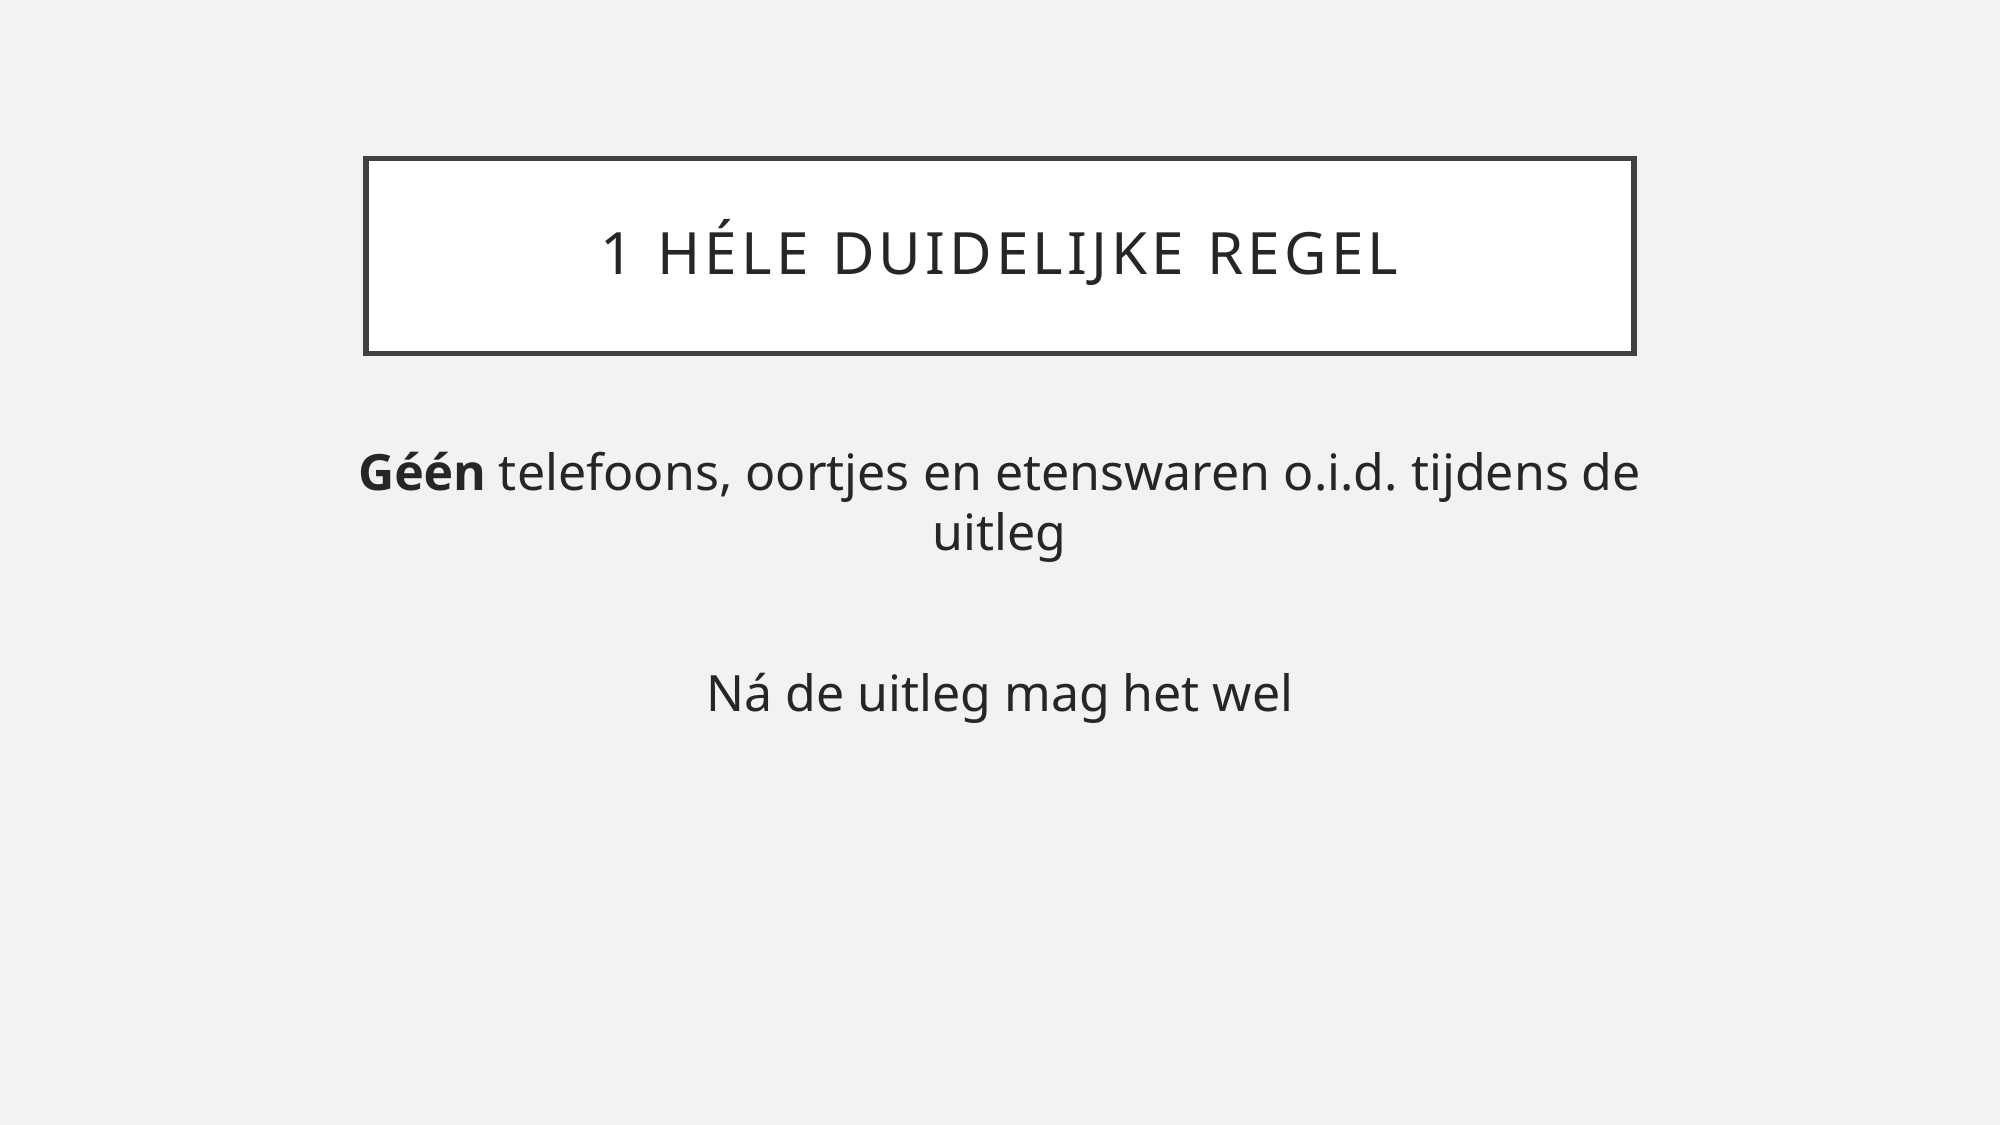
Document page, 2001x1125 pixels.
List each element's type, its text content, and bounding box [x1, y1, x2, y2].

list Géén telefoons, oortjes en etenswaren o.i.d. tijdens de uitleg Ná de uitleg mag het wel [313, 432, 1687, 942]
title 1 héle duidelijke regel [363, 156, 1637, 356]
